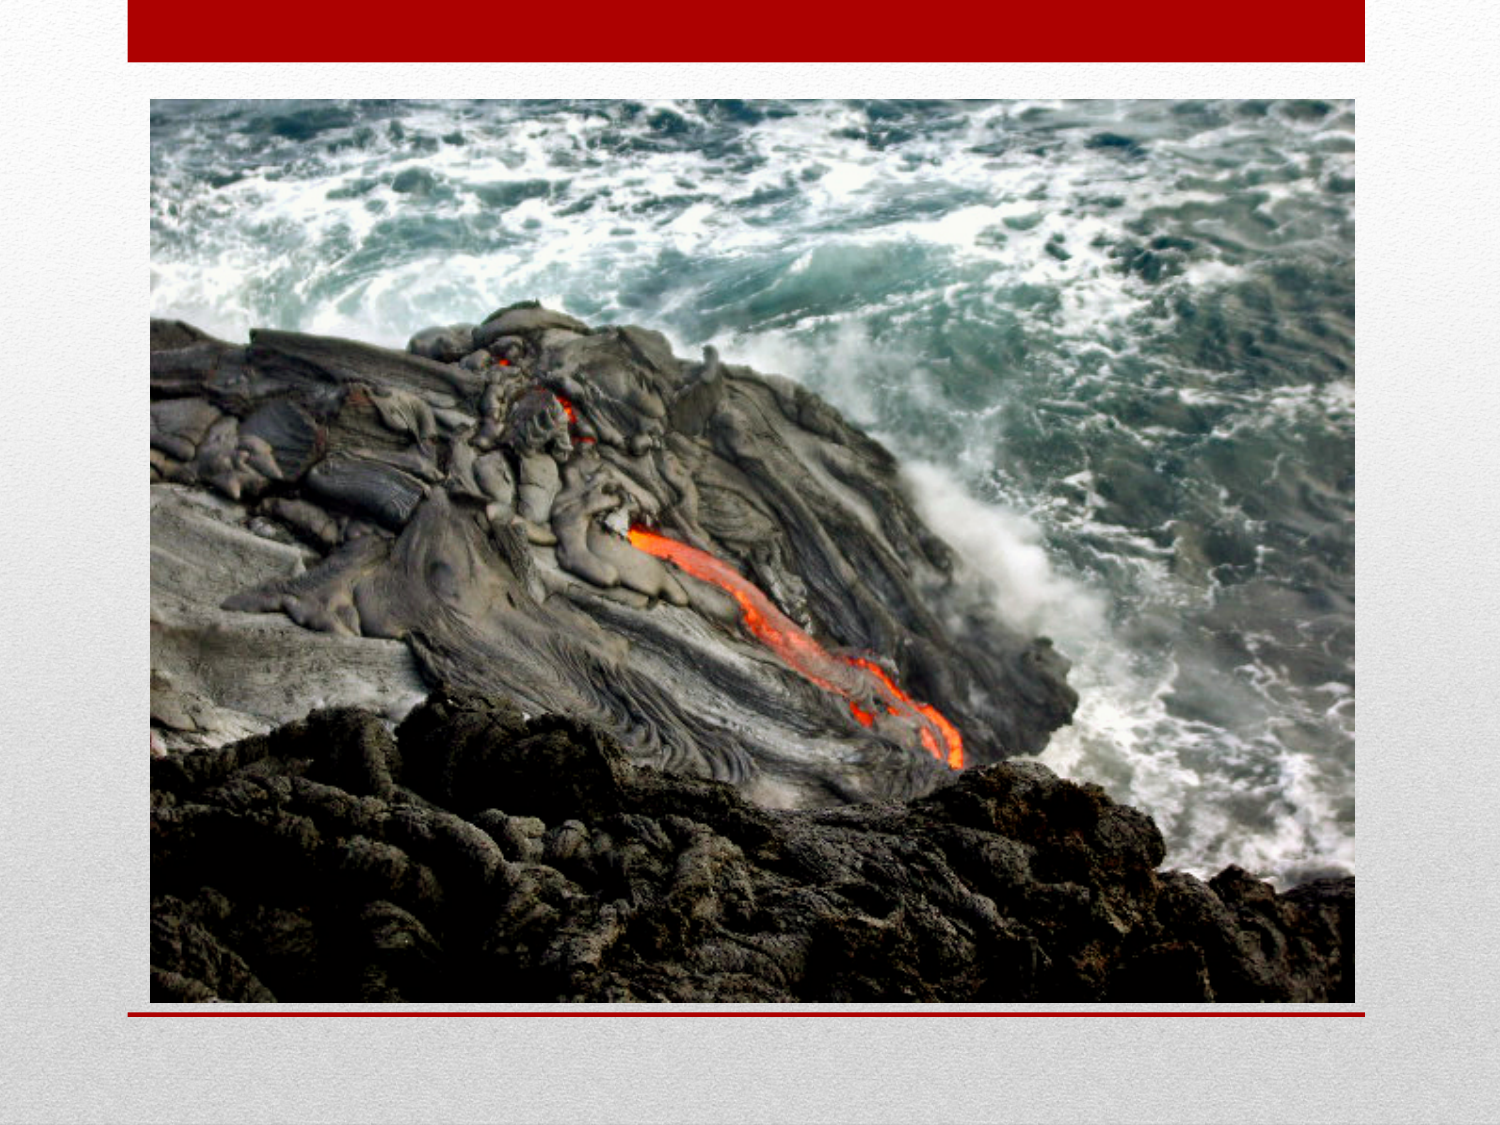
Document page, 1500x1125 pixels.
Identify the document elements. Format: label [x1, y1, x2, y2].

picture [149, 99, 1355, 1004]
